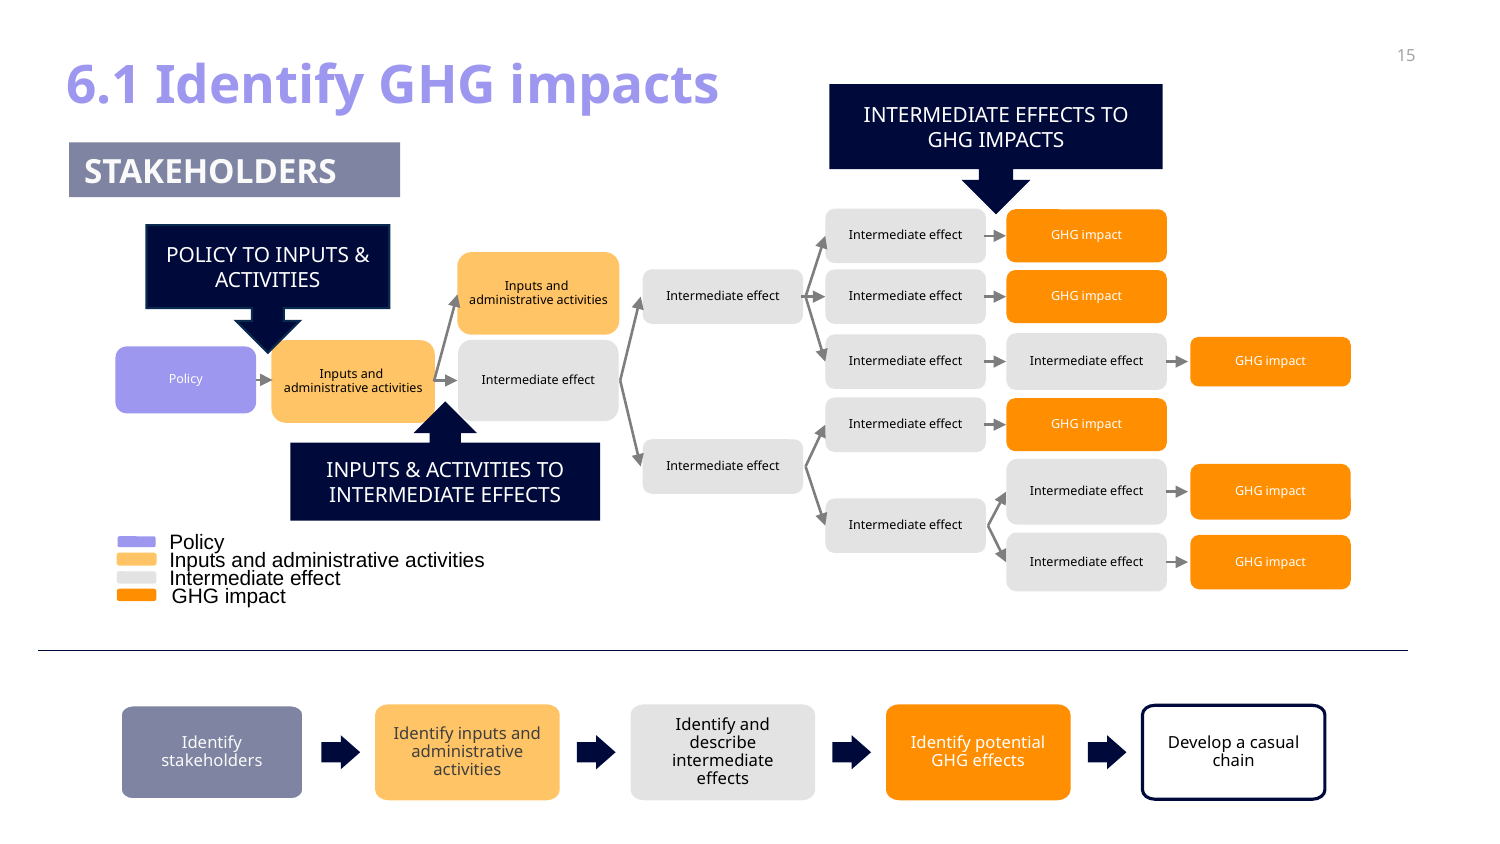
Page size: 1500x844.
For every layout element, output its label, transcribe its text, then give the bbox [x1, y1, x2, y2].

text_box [805, 466, 826, 526]
text_box Intermediate effect [825, 498, 982, 553]
text_box STAKEHOLDERS [69, 142, 401, 198]
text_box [805, 296, 826, 362]
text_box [117, 533, 540, 603]
text_box Intermediate effect [1006, 333, 1167, 391]
text_box INTERMEDIATE EFFECTS TO GHG IMPACTS [830, 85, 1162, 213]
text_box GHG impact [1190, 463, 1351, 520]
text_box 6.1 Identify GHG impacts [51, 35, 1449, 130]
text_box GHG impact [1190, 336, 1351, 387]
text_box Inputs and administrative activities [458, 252, 619, 334]
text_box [805, 235, 826, 295]
text_box INPUTS & ACTIVITIES TO INTERMEDIATE EFFECTS [291, 402, 600, 520]
text_box GHG impact [1006, 270, 1167, 324]
text_box Inputs and administrative activities [272, 340, 434, 423]
text_box GHG impact [1006, 398, 1167, 452]
text_box GHG impact [1190, 534, 1351, 590]
text_box Intermediate effect [458, 339, 614, 422]
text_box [805, 424, 826, 465]
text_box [120, 705, 1326, 800]
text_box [987, 491, 1007, 525]
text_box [987, 525, 1007, 563]
text_box Intermediate effect [825, 334, 986, 389]
text_box Intermediate effect [642, 269, 800, 324]
text_box GHG impact [1006, 209, 1167, 263]
text_box Policy [115, 346, 257, 414]
text_box Intermediate effect [1006, 458, 1167, 525]
text_box Intermediate effect [825, 397, 986, 453]
text_box Intermediate effect [642, 439, 800, 494]
text_box Intermediate effect [825, 208, 986, 264]
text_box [433, 294, 458, 382]
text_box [619, 380, 641, 467]
text_box Intermediate effect [830, 269, 986, 324]
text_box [619, 296, 641, 379]
text_box POLICY TO INPUTS & ACTIVITIES [146, 225, 390, 353]
text_box Intermediate effect [1006, 532, 1167, 592]
